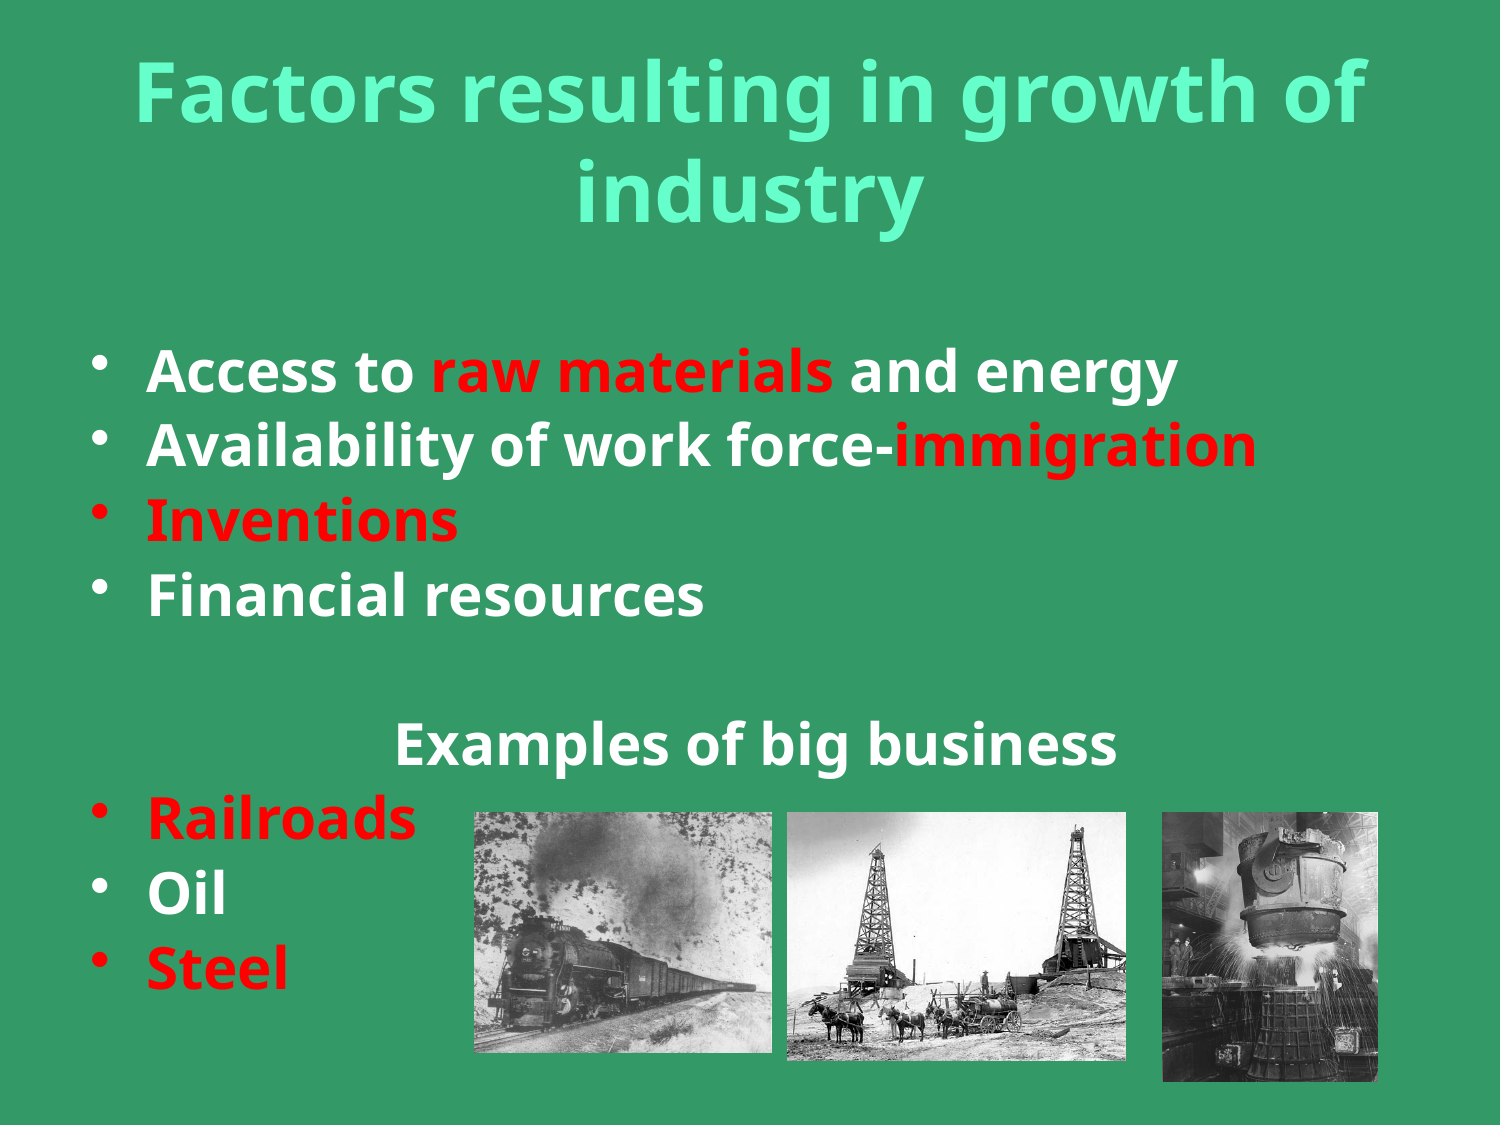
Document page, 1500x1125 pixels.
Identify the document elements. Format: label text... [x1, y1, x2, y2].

picture [1162, 812, 1378, 1082]
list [787, 812, 1126, 1061]
title Factors resulting in growth of industry [74, 44, 1426, 233]
list Access to raw materials and energy Availability of work force-immigration Inventions Financial resources Examples of big business Railroads Oil Steel [74, 262, 1438, 876]
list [474, 812, 772, 1053]
